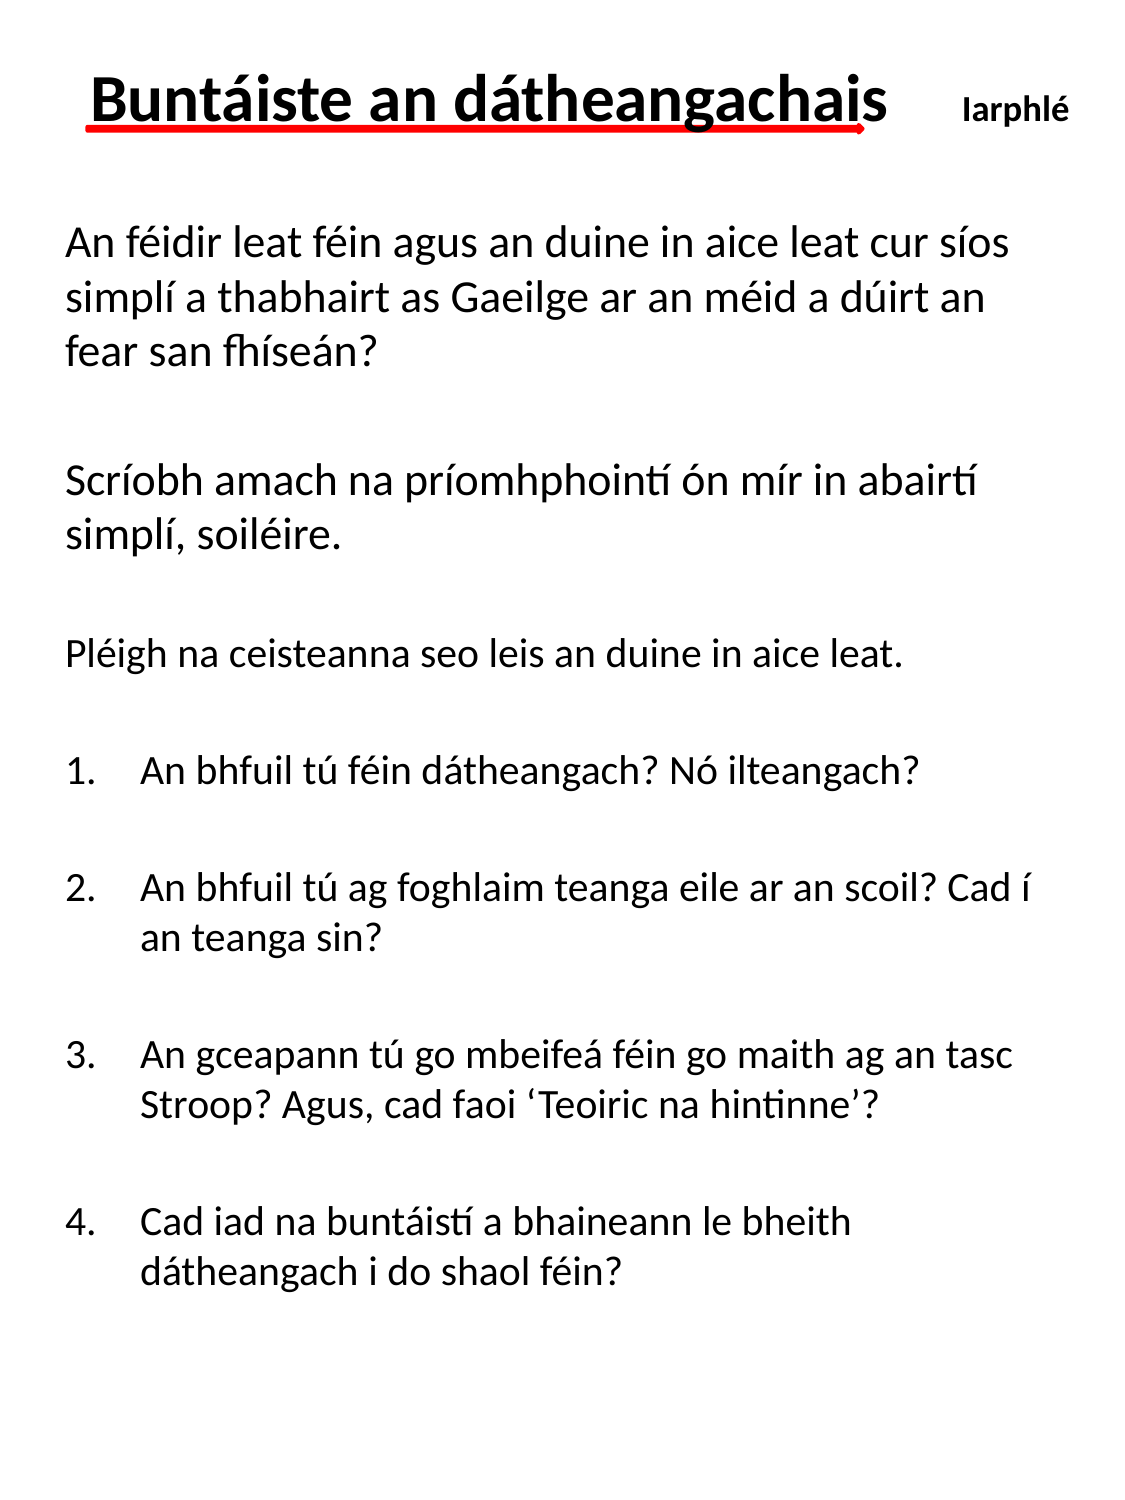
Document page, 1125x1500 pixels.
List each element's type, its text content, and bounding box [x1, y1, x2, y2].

list An féidir leat féin agus an duine in aice leat cur síos simplí a thabhairt as Gaeilge ar an méid a dúirt an fear san fhíseán? Scríobh amach na príomhphointí ón mír in abairtí simplí, soiléire. Pléigh na ceisteanna seo leis an duine in aice leat. An bhfuil tú féin dátheangach? Nó ilteangach? An bhfuil tú ag foghlaim teanga eile ar an scoil? Cad í an teanga sin? An gceapann tú go mbeifeá féin go maith ag an tasc Stroop? Agus, cad faoi ‘Teoiric na hintinne’? Cad iad na buntáistí a bhaineann le bheith dátheangach i do shaol féin? [50, 203, 1063, 1425]
text_box Buntáiste an dátheangachais Iarphlé [75, 24, 1088, 165]
